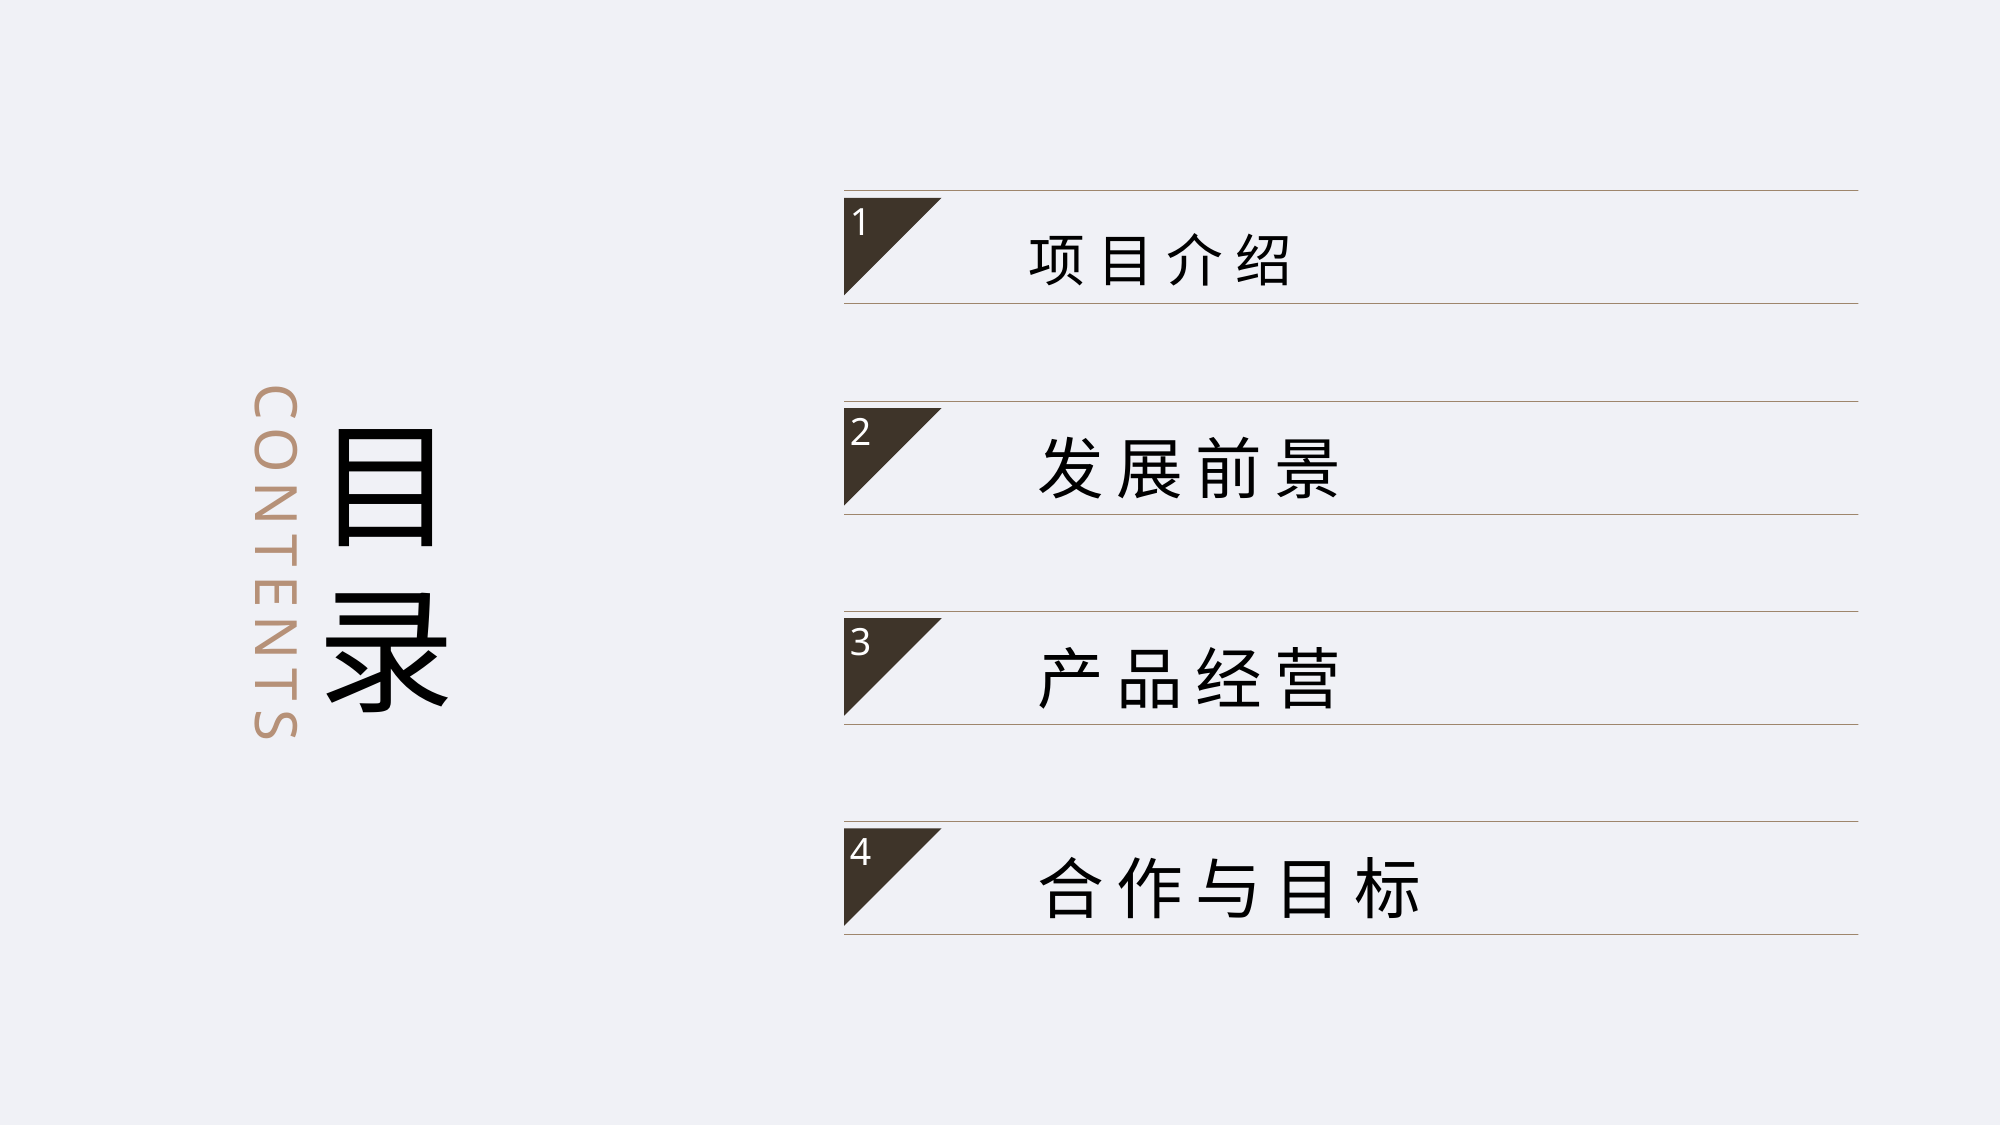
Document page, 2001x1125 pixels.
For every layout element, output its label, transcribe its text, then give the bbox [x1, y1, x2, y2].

text_box CONTENTS [236, 259, 321, 866]
text_box 目 录 [321, 337, 504, 790]
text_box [844, 190, 1859, 935]
